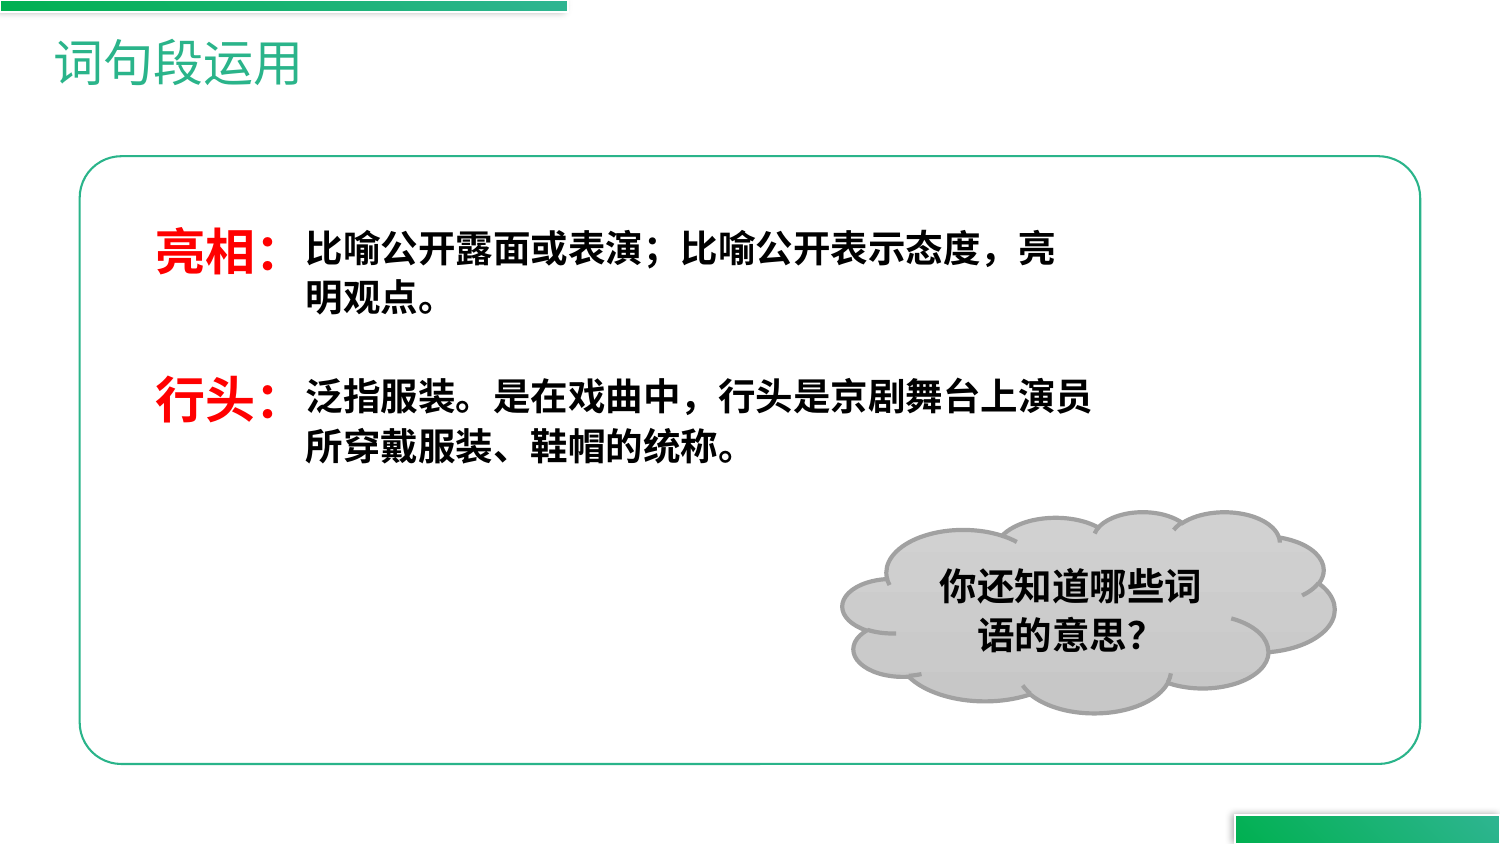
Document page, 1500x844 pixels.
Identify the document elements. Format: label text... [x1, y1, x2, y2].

text_box 你还知道哪些词语的意思？ [841, 511, 1336, 714]
text_box 亮相： [143, 214, 355, 287]
text_box 比喻公开露面或表演；比喻公开表示态度，亮明观点。 [294, 214, 1075, 325]
text_box 行头： [143, 363, 355, 435]
list 词句段运用 [41, 32, 382, 94]
text_box 泛指服装。是在戏曲中，行头是京剧舞台上演员所穿戴服装、鞋帽的统称。 [294, 363, 1121, 474]
